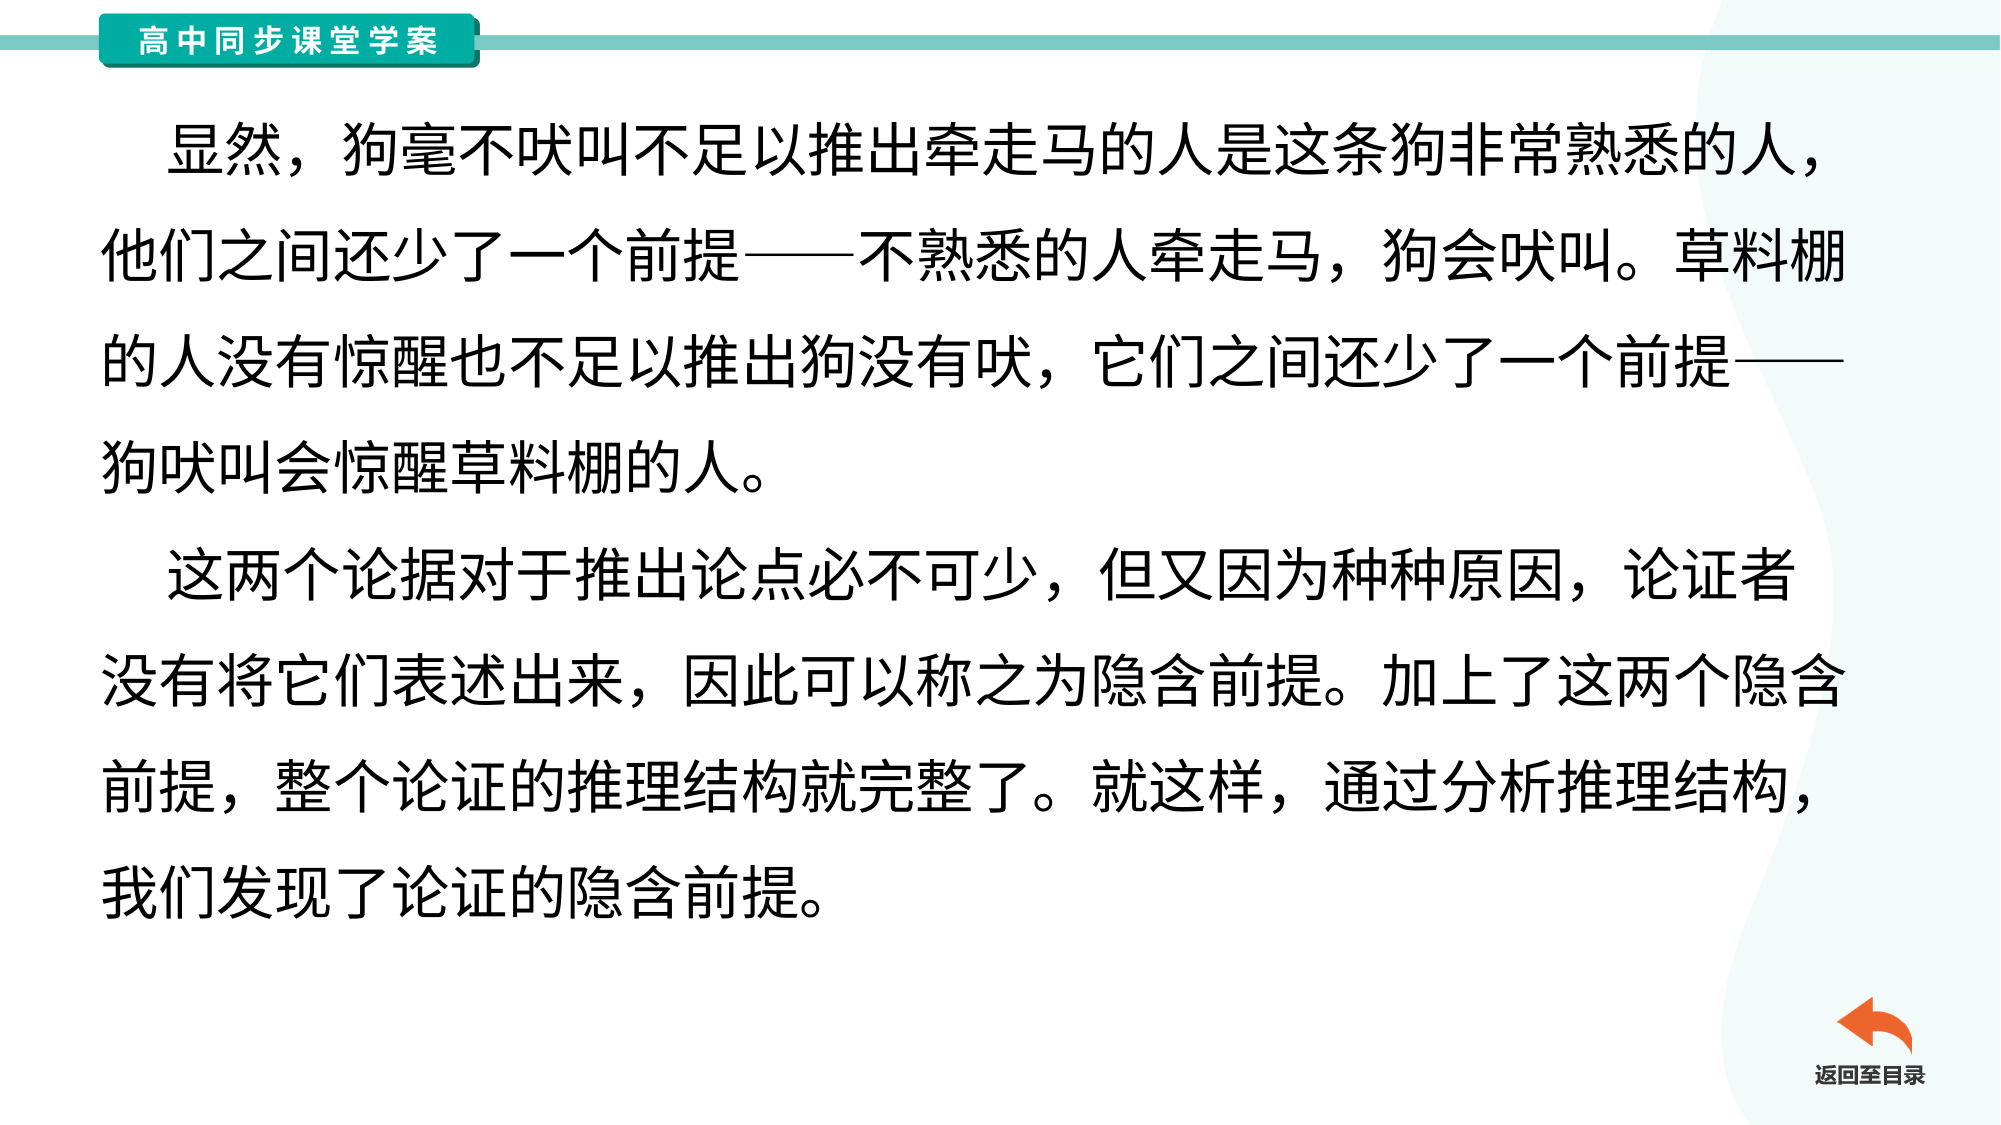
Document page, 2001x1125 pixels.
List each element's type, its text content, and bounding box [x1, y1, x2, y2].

picture [0, 0, 2000, 1125]
text_box 显然，狗毫不吠叫不足以推出牵走马的人是这条狗非常熟悉的人， 他们之间还少了一个前提——不熟悉的人牵走马，狗会吠叫。草料棚 的人没有惊醒也不足以推出狗没有吠，它们之间还少了一个前提—— 狗吠叫会惊醒草料棚的人。 这两个论据对于推出论点必不可少，但又因为种种原因，论证者 没有将它们表述出来，因此可以称之为隐含前提。加上了这两个隐含 前提，整个论证的推理结构就完整了。就这样，通过分析推理结构， 我们发现了论证的隐含前提。 [100, 76, 1899, 927]
